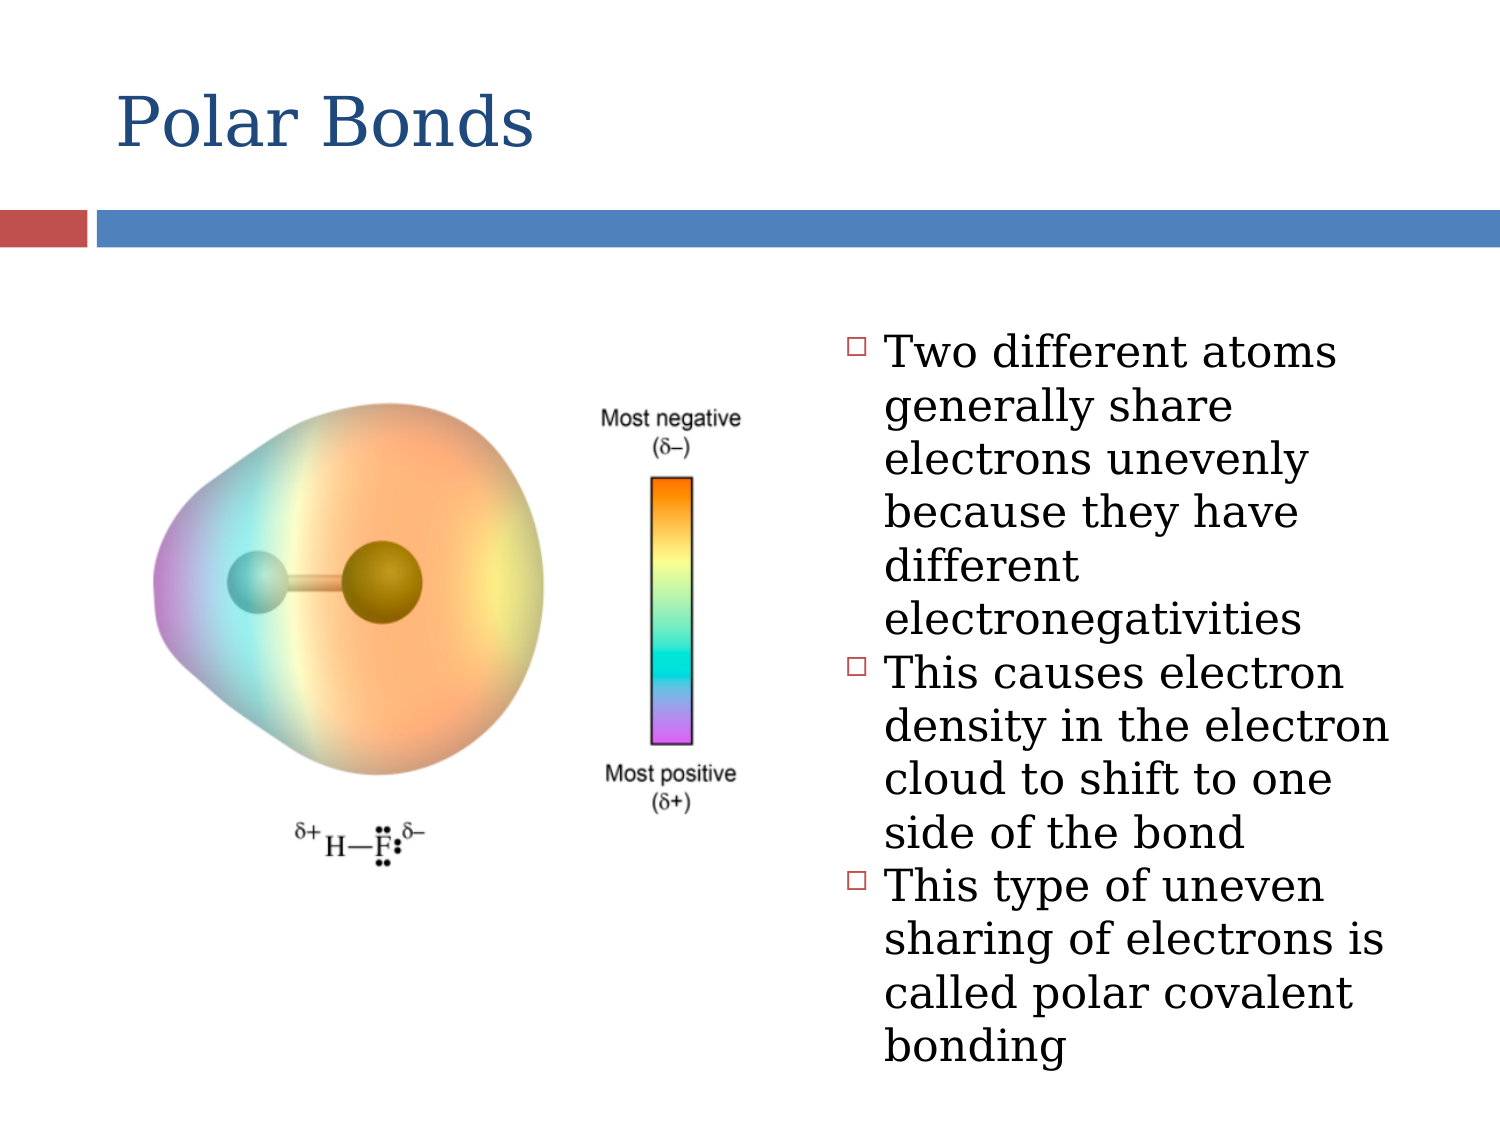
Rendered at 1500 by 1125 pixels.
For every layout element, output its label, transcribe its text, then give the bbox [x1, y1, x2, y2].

title Polar Bonds [100, 37, 1438, 200]
text_box Two different atoms generally share electrons unevenly because they have different electronegativities This causes electron density in the electron cloud to shift to one side of the bond This type of uneven sharing of electrons is called polar covalent bonding [830, 262, 1438, 1082]
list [135, 351, 775, 877]
